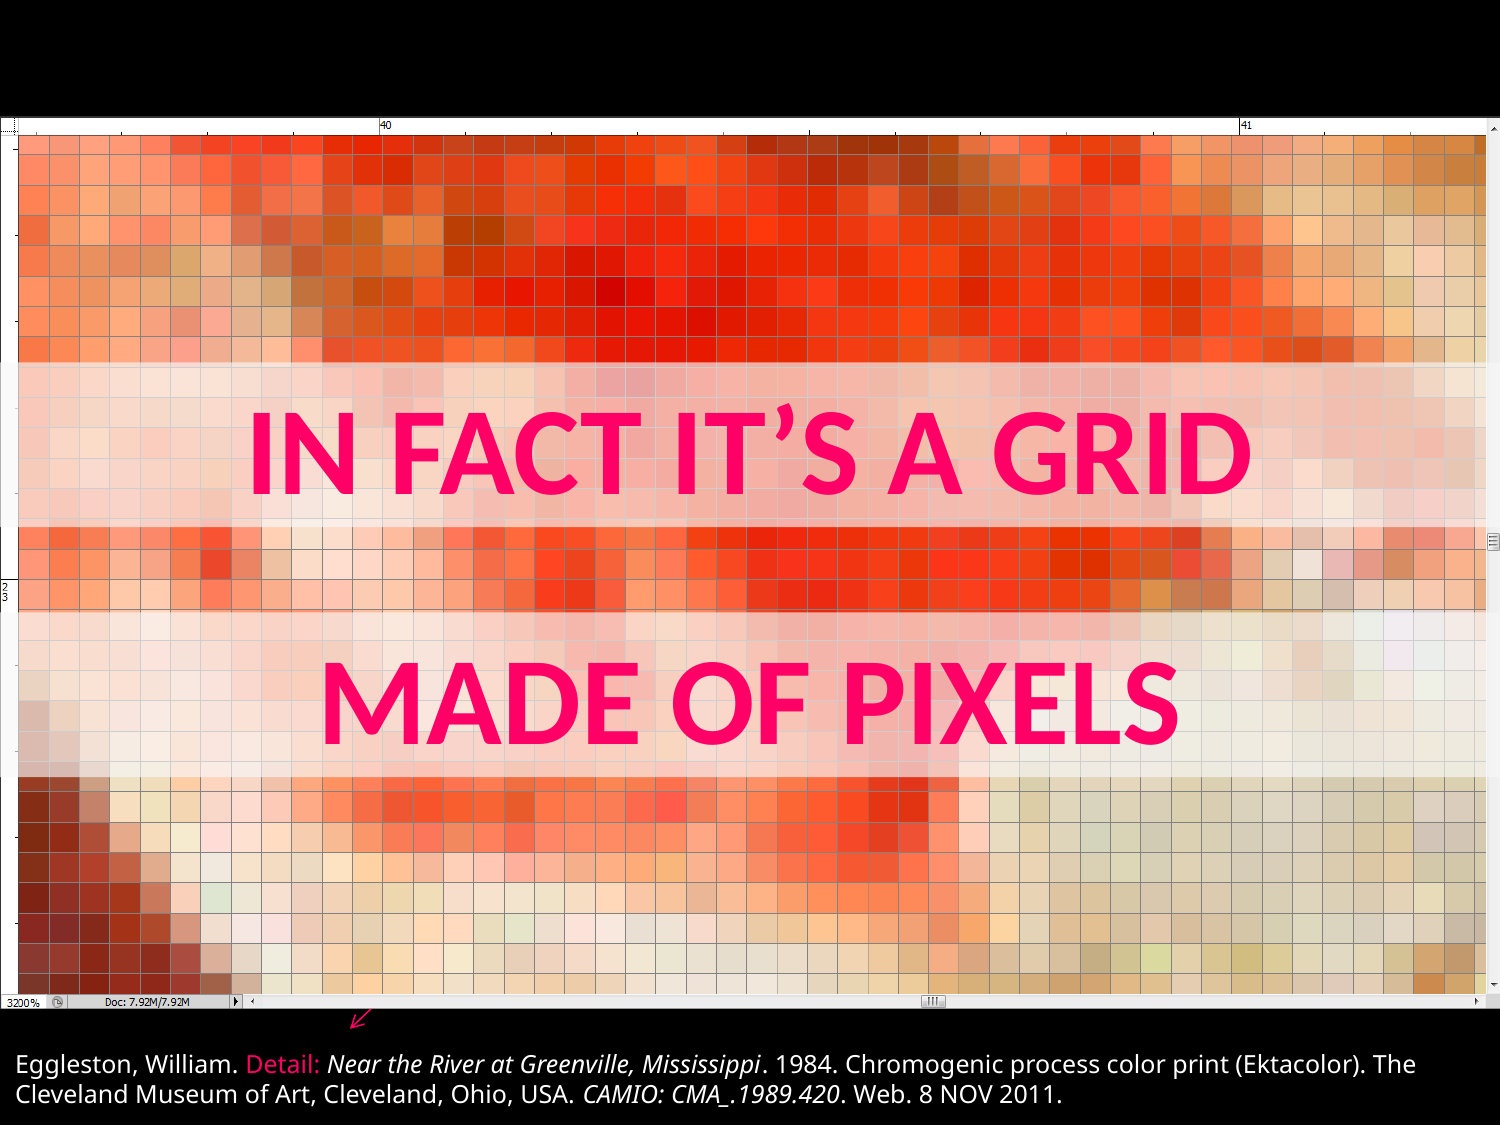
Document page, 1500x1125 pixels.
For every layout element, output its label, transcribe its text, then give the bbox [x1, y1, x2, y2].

picture [0, 116, 1500, 1009]
text_box Eggleston, William. Detail: Near the River at Greenville, Mississippi. 1984. Chromogenic process color print (Ektacolor). The Cleveland Museum of Art, Cleveland, Ohio, USA. CAMIO: CMA_.1989.420. Web. 8 NOV 2011. [0, 1041, 1500, 1116]
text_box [349, 1018, 434, 1030]
